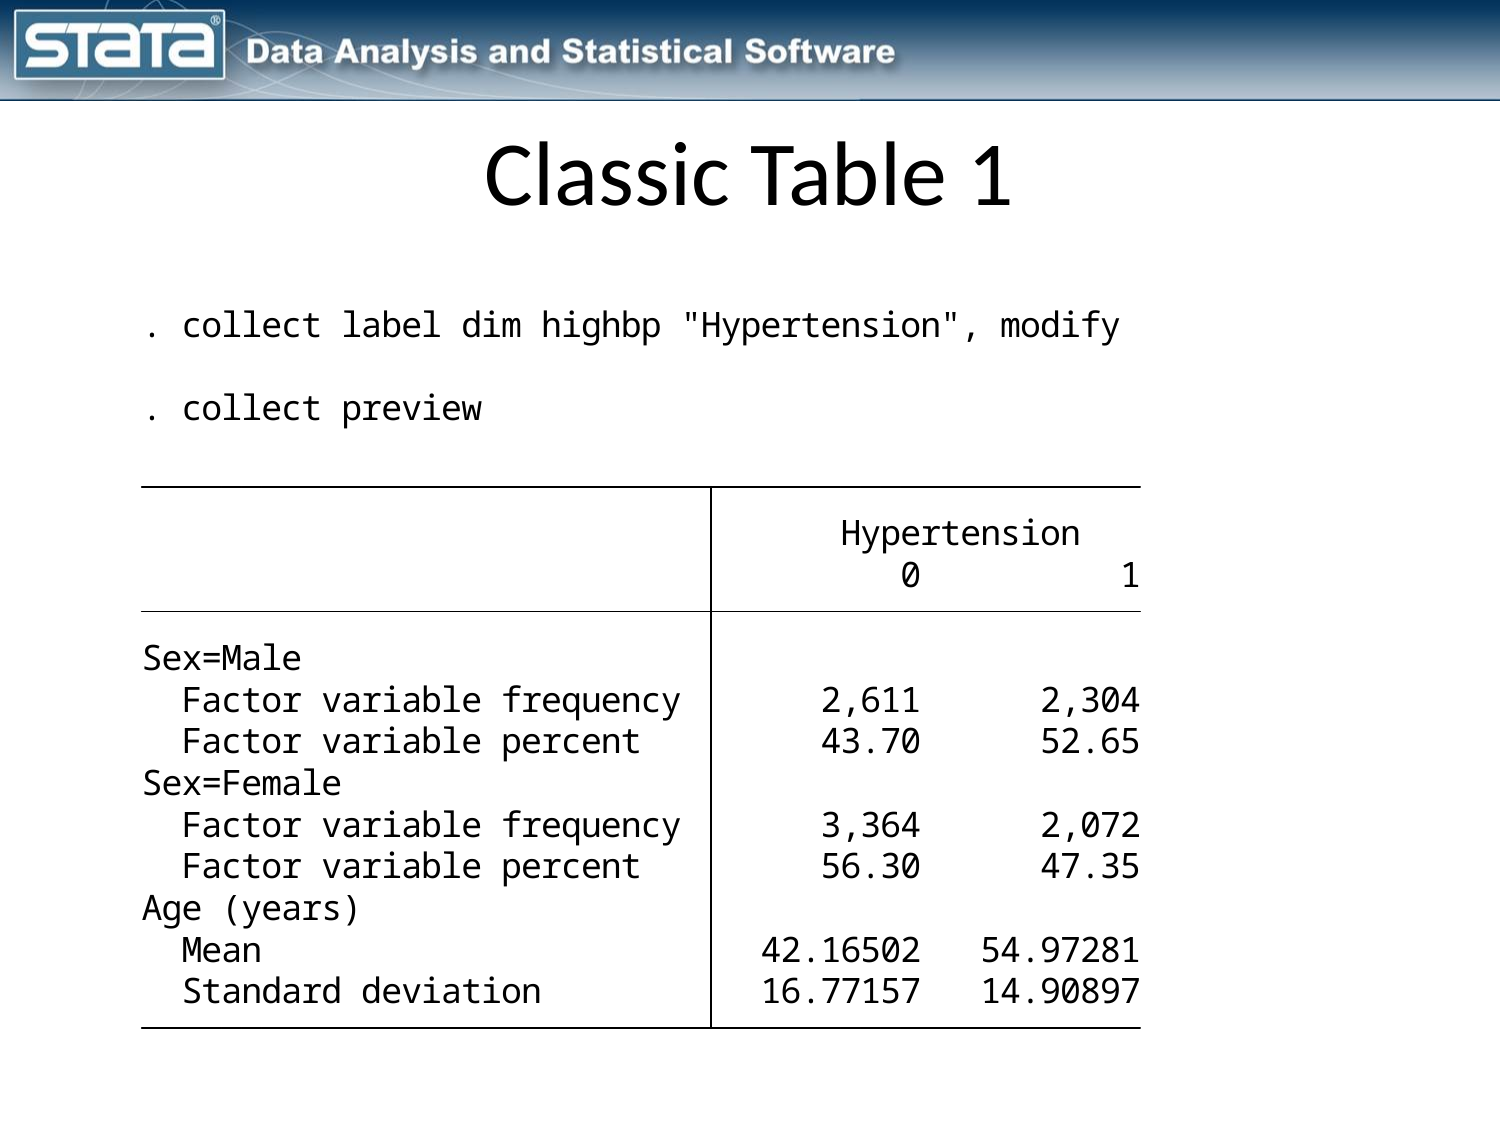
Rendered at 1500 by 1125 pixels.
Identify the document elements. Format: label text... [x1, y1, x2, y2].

picture [0, 0, 1500, 102]
title Classic Table 1 [0, 108, 1500, 238]
picture [124, 299, 1207, 1051]
